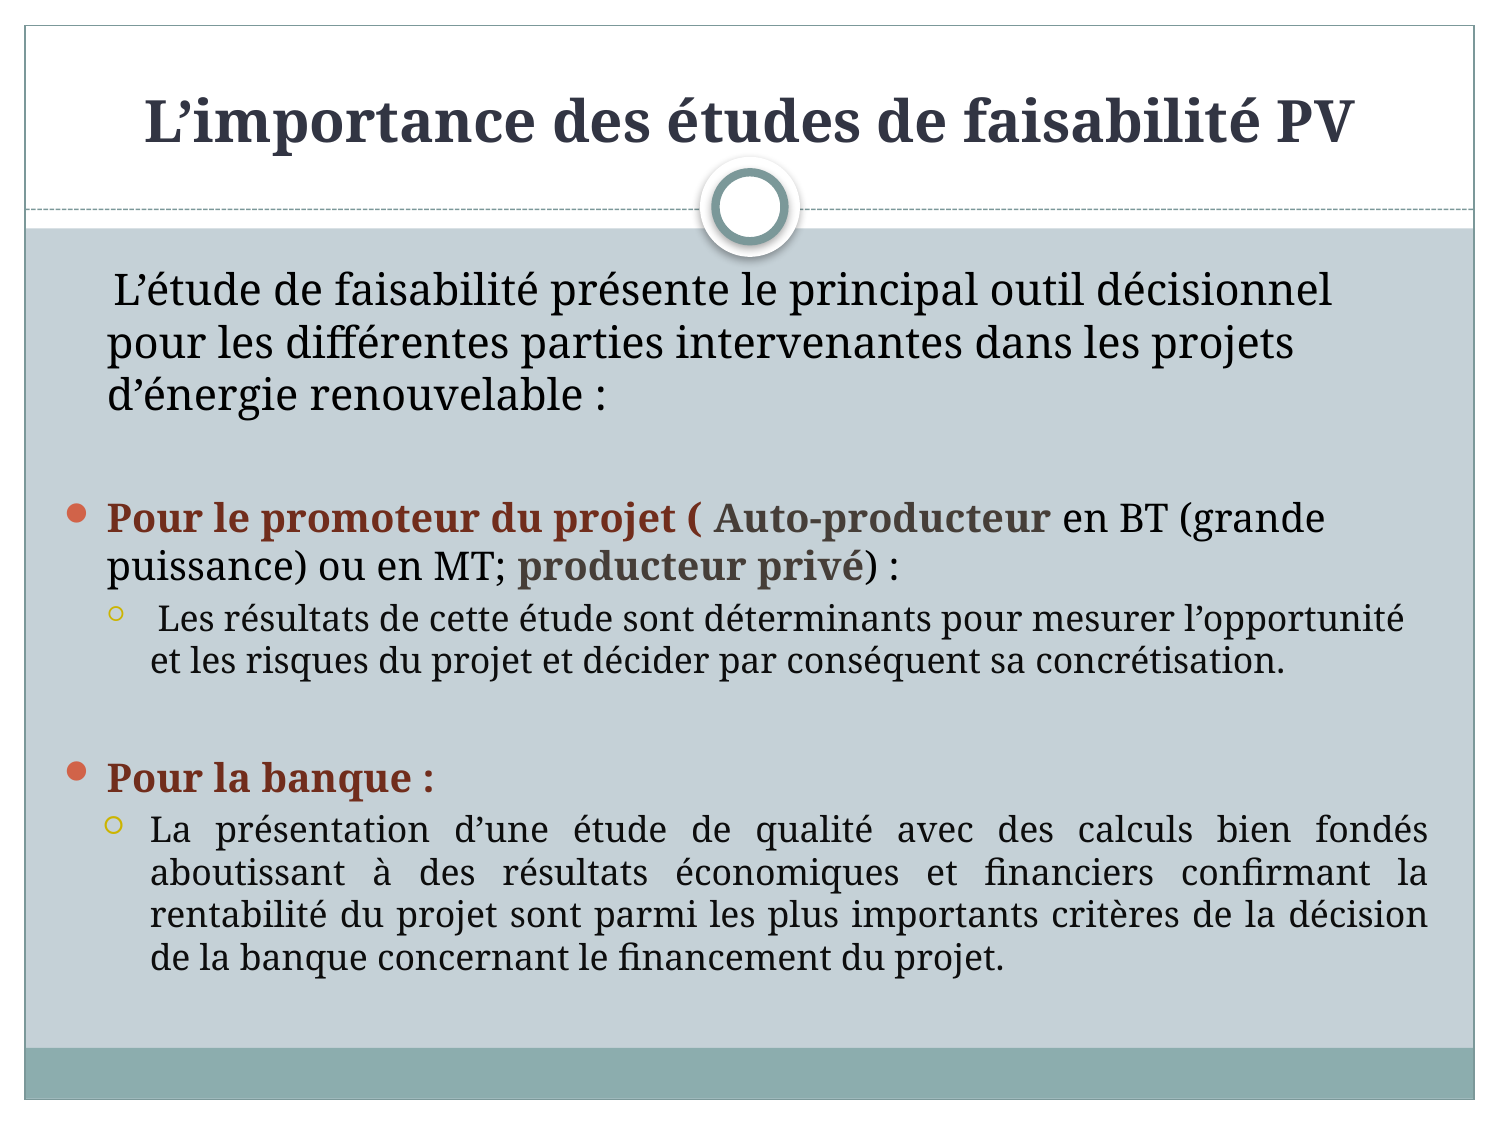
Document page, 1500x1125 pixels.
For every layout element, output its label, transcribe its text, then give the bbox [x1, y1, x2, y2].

list L’étude de faisabilité présente le principal outil décisionnel pour les différentes parties intervenantes dans les projets d’énergie renouvelable : Pour le promoteur du projet ( Auto-producteur en BT (grande puissance) ou en MT; producteur privé) : Les résultats de cette étude sont déterminants pour mesurer l’opportunité et les risques du projet et décider par conséquent sa concrétisation. Pour la banque : La présentation d’une étude de qualité avec des calculs bien fondés aboutissant à des résultats économiques et financiers confirmant la rentabilité du projet sont parmi les plus importants critères de la décision de la banque concernant le financement du projet. [49, 250, 1445, 1024]
title L’importance des études de faisabilité PV [29, 37, 1471, 162]
